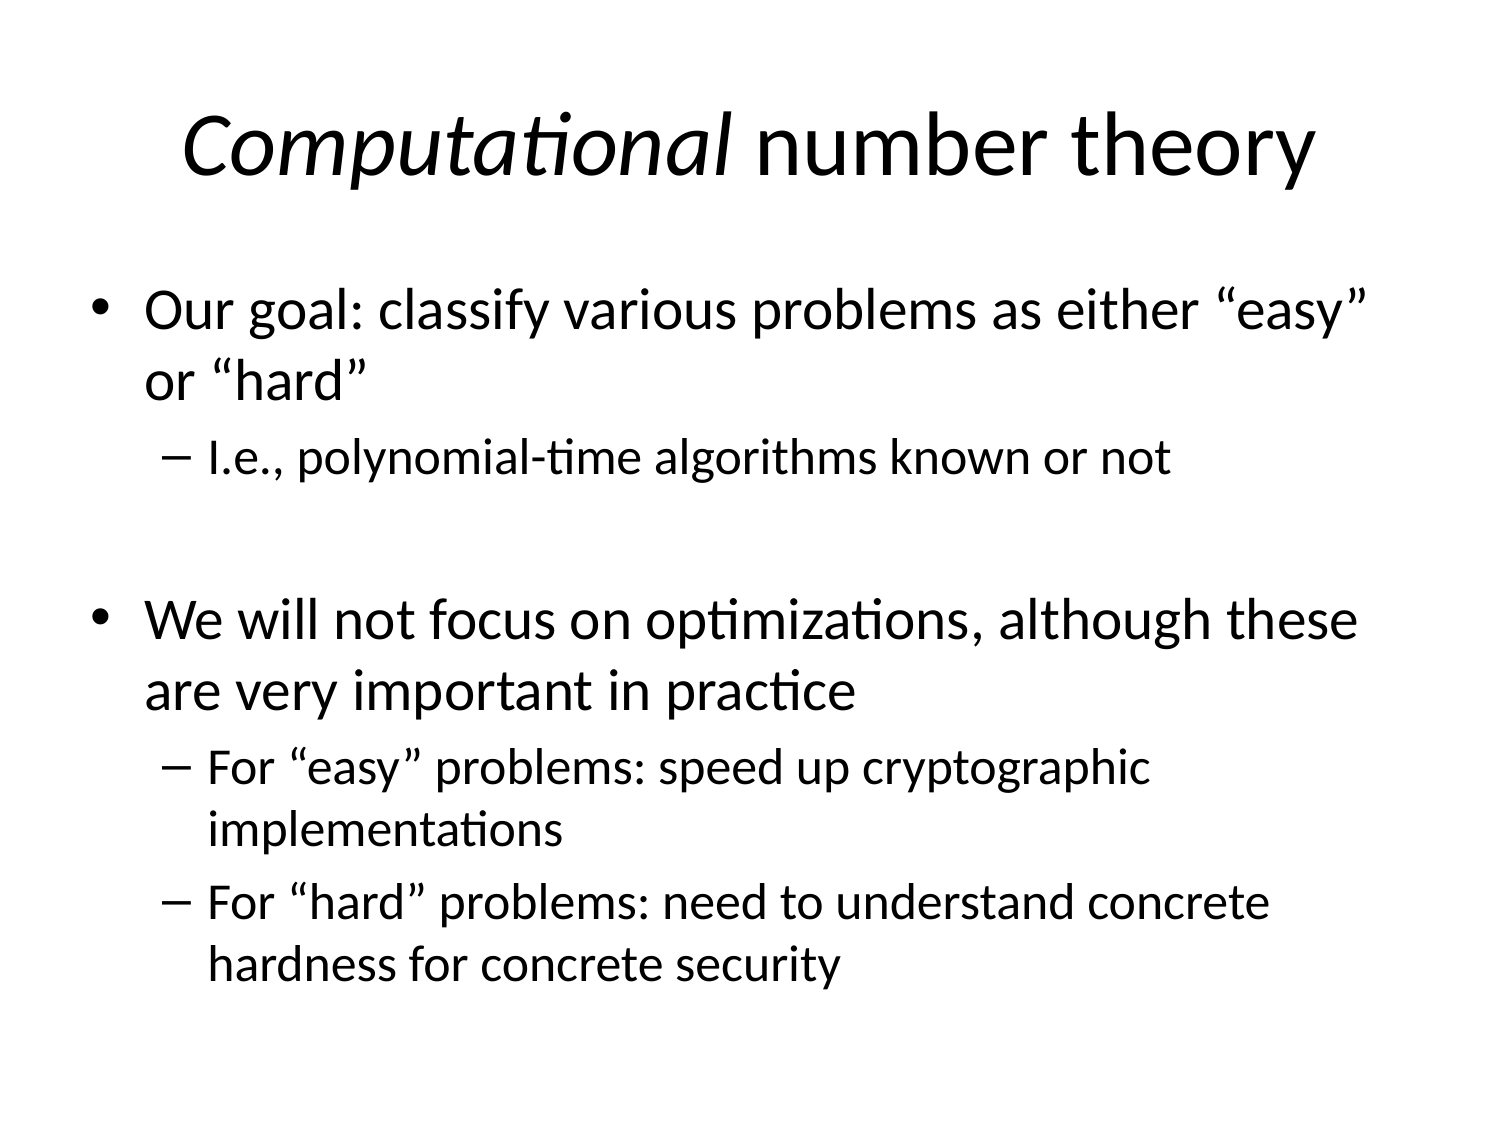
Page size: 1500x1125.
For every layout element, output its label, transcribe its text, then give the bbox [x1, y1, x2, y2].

list Our goal: classify various problems as either “easy” or “hard” I.e., polynomial-time algorithms known or not We will not focus on optimizations, although these are very important in practice For “easy” problems: speed up cryptographic implementations For “hard” problems: need to understand concrete hardness for concrete security [75, 262, 1425, 1005]
title Computational number theory [75, 45, 1425, 233]
